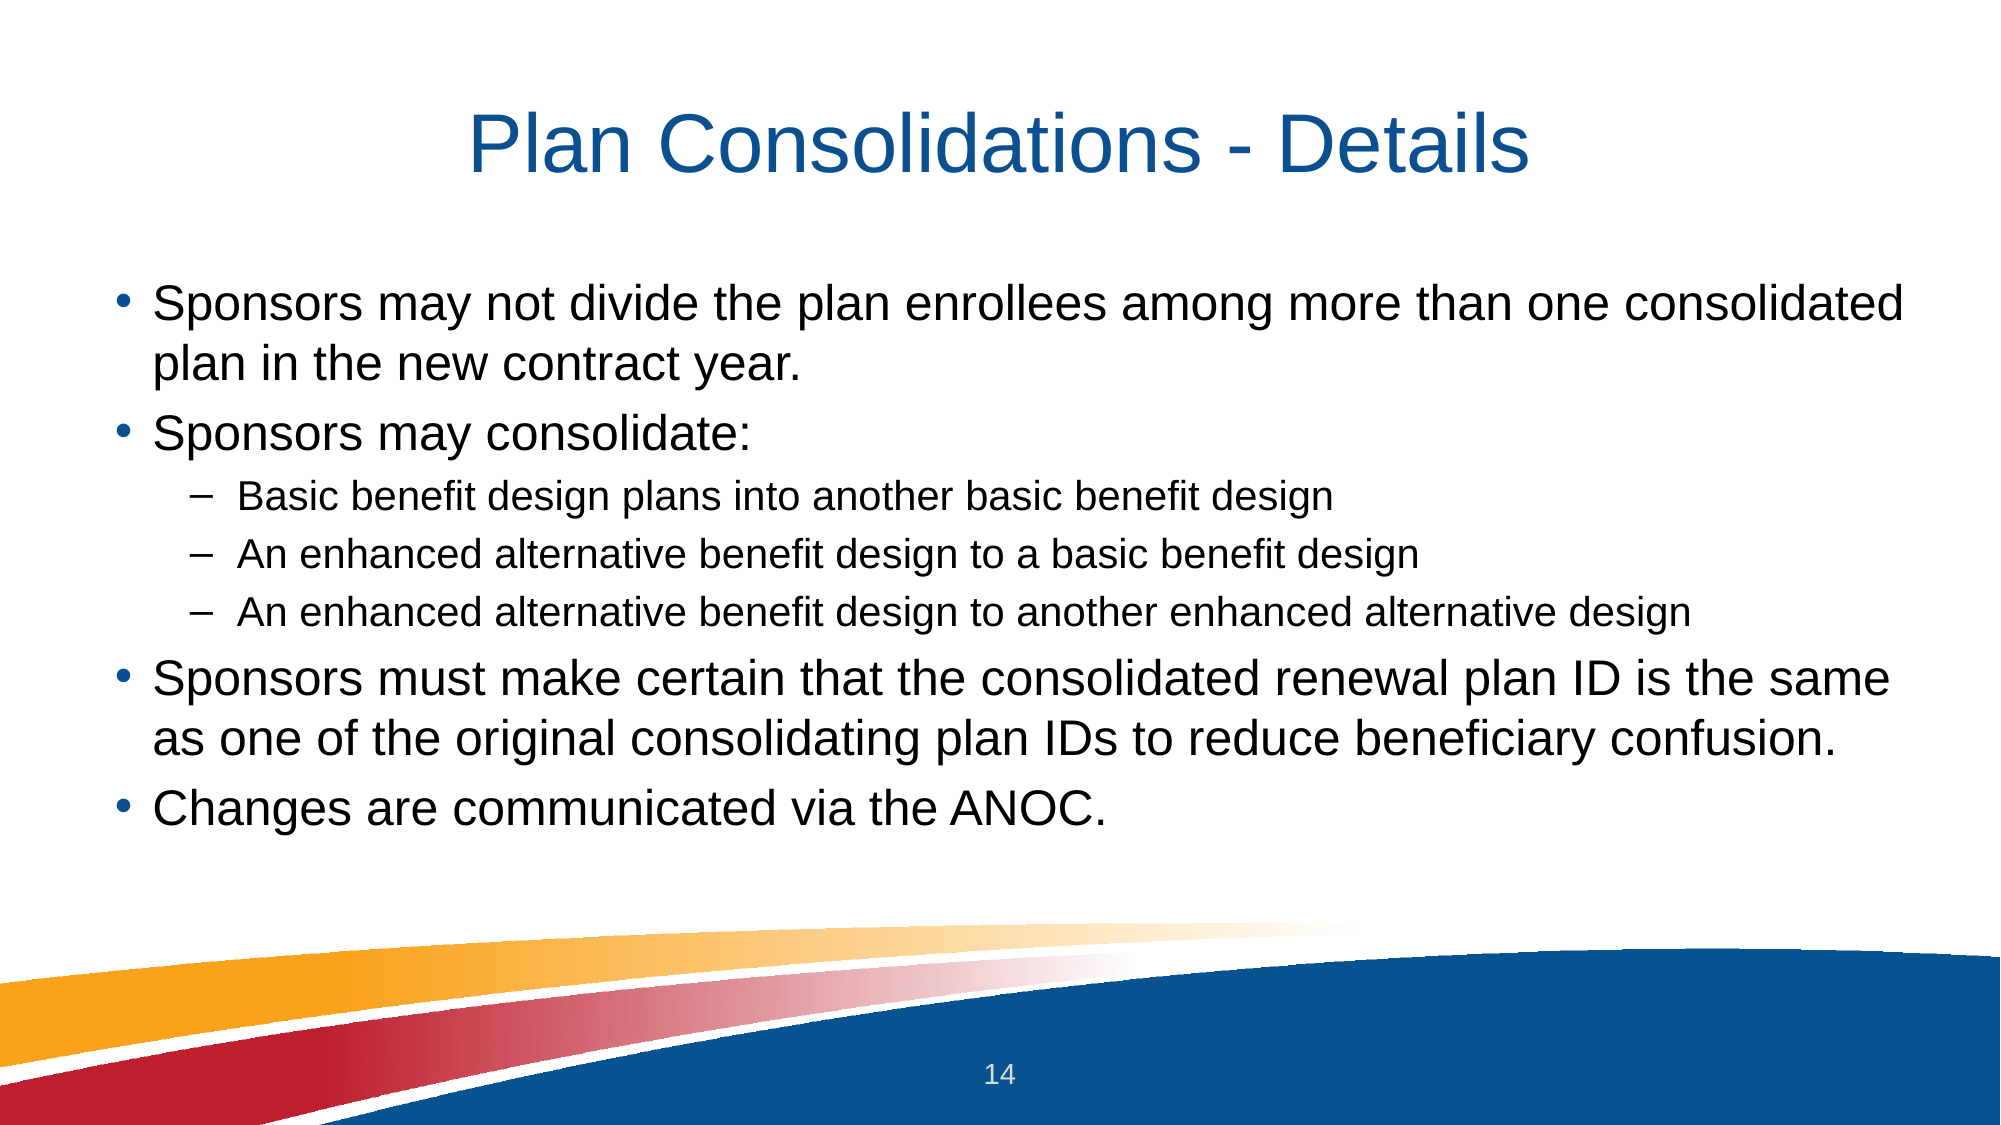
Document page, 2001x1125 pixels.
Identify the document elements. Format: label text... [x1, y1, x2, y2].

title Plan Consolidations - Details [99, 45, 1900, 233]
list Sponsors may not divide the plan enrollees among more than one consolidated plan in the new contract year. Sponsors may consolidate: Basic benefit design plans into another basic benefit design An enhanced alternative benefit design to a basic benefit design An enhanced alternative benefit design to another enhanced alternative design Sponsors must make certain that the consolidated renewal plan ID is the same as one of the original consolidating plan IDs to reduce beneficiary confusion. Changes are communicated via the ANOC. [99, 262, 1943, 947]
slide_number 14 [766, 1042, 1234, 1103]
picture [0, 887, 2000, 1125]
